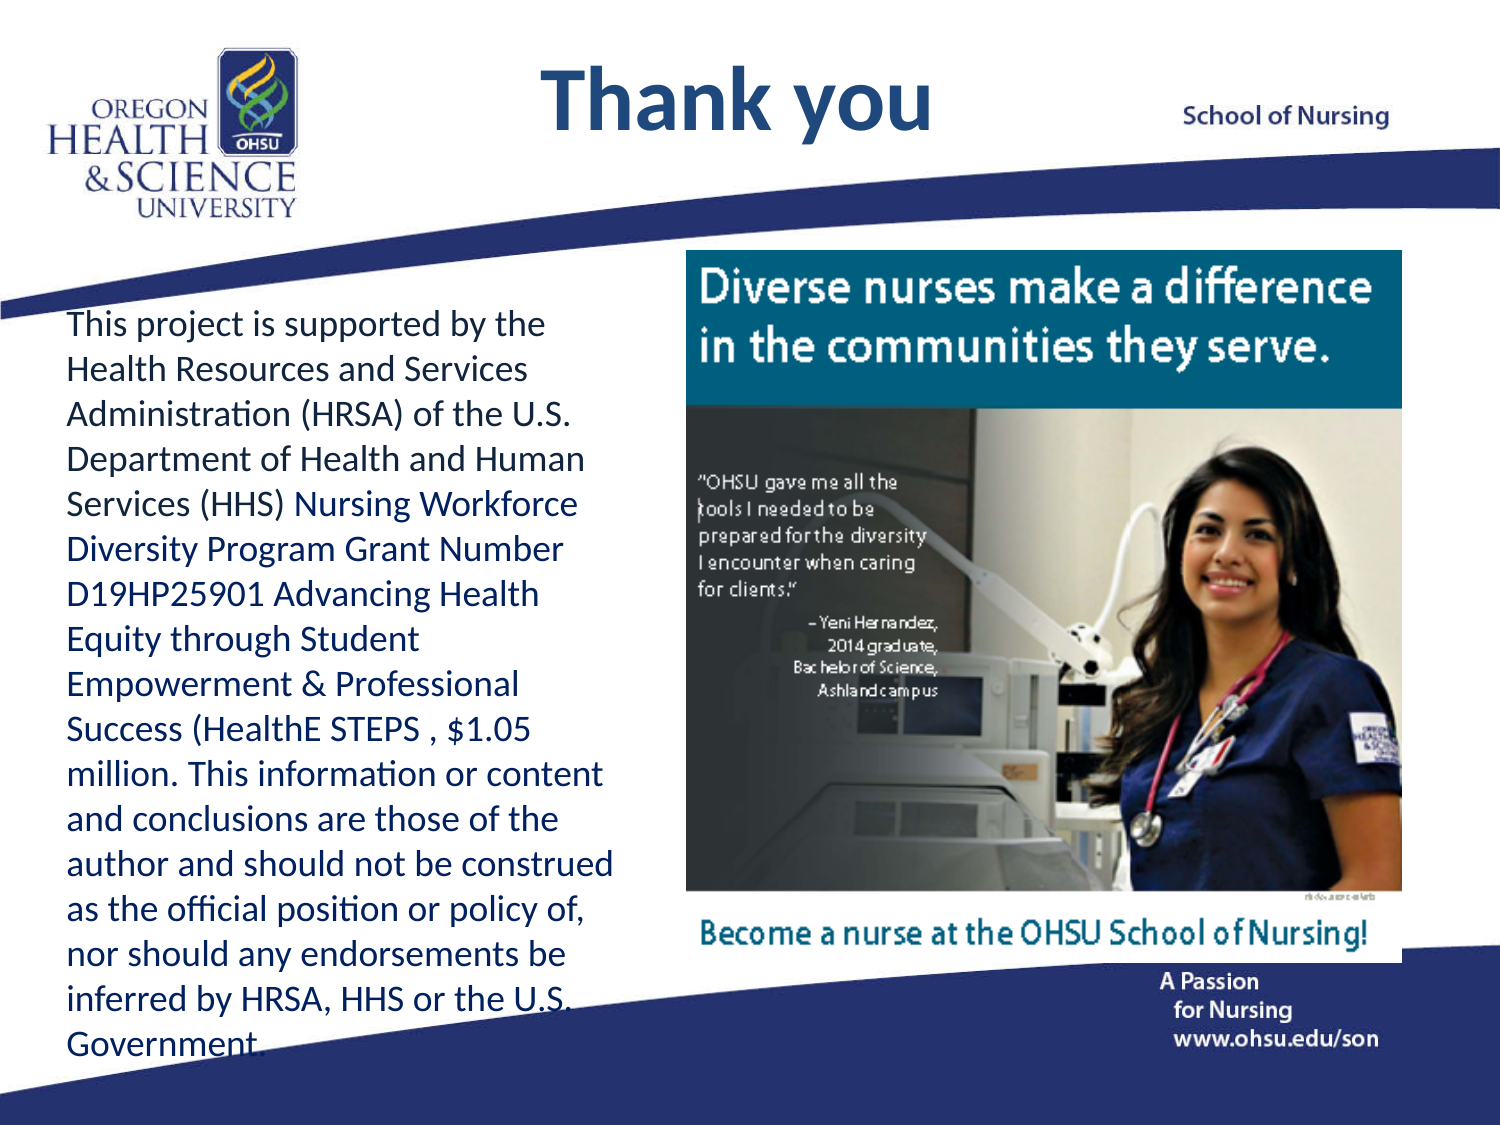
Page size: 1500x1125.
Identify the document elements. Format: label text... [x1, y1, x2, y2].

title Thank you [62, 0, 1413, 188]
text_box This project is supported by the Health Resources and Services Administration (HRSA) of the U.S. Department of Health and Human Services (HHS) Nursing Workforce Diversity Program Grant Number D19HP25901 Advancing Health Equity through Student Empowerment & Professional Success (HealthE STEPS , $1.05 million. This information or content and conclusions are those of the author and should not be construed as the official position or policy of, nor should any endorsements be inferred by HRSA, HHS or the U.S. Government. [51, 291, 650, 1117]
picture [0, 0, 1500, 1125]
